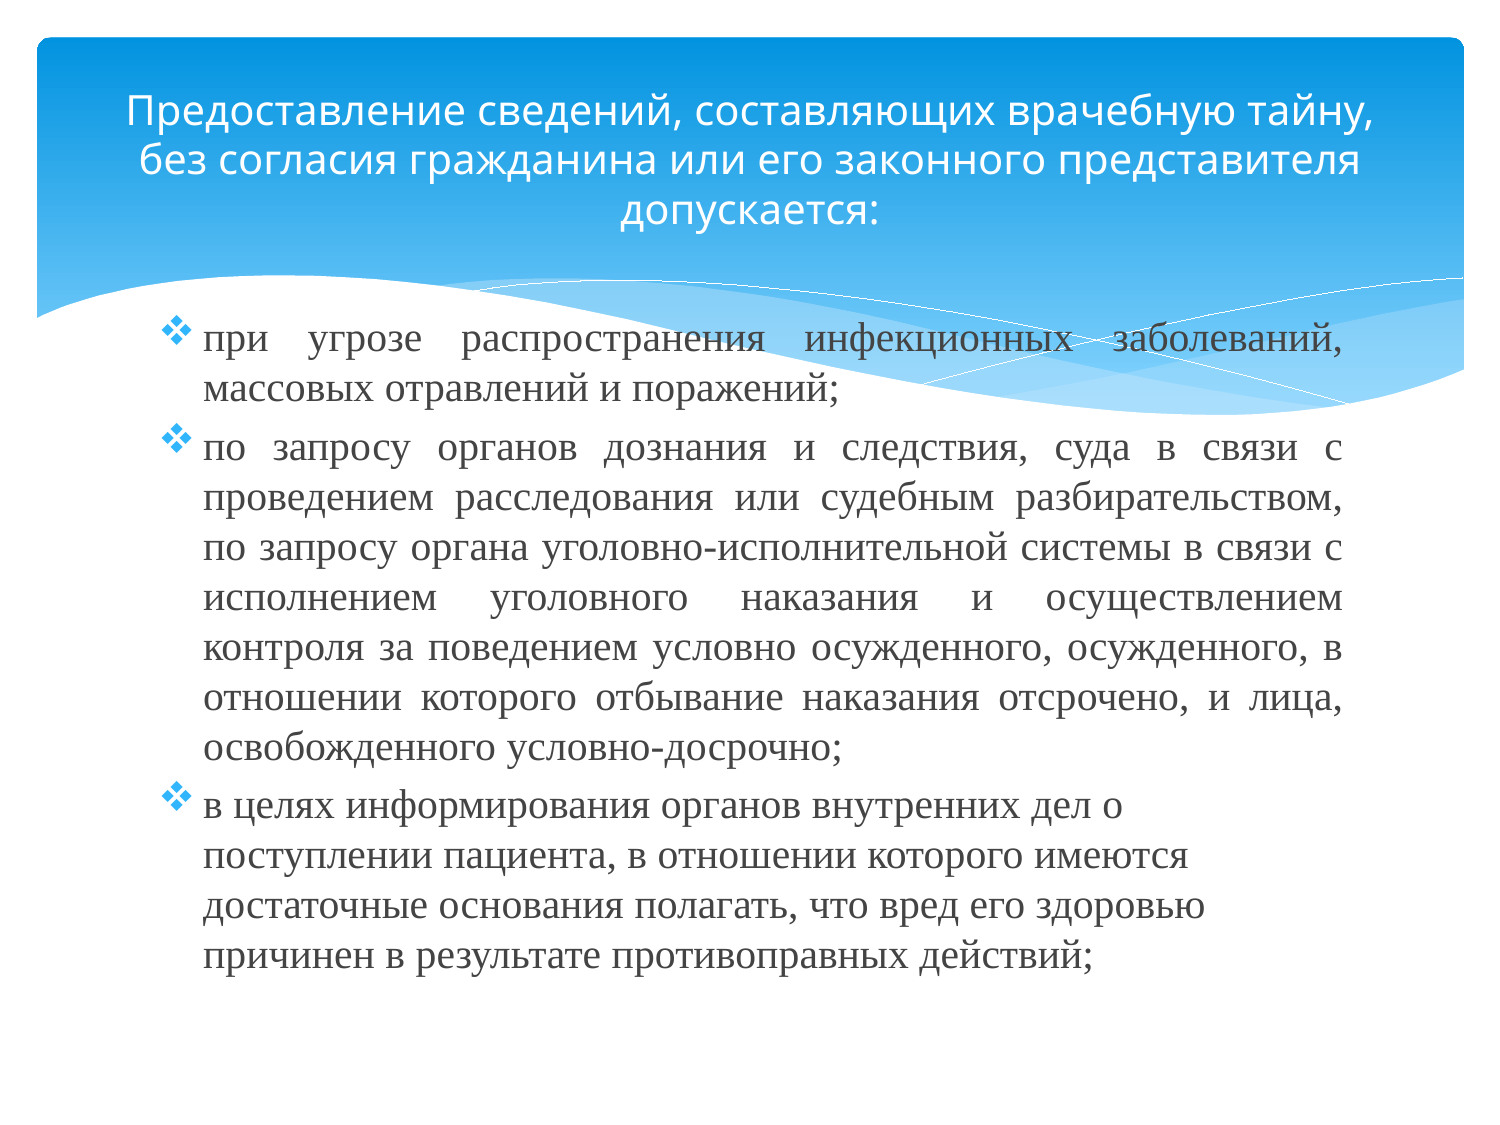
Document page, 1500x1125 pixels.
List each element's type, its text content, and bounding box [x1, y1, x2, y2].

list при угрозе распространения инфекционных заболеваний, массовых отравлений и поражений; по запросу органов дознания и следствия, суда в связи с проведением расследования или судебным разбирательством, по запросу органа уголовно-исполнительной системы в связи с исполнением уголовного наказания и осуществлением контроля за поведением условно осужденного, осужденного, в отношении которого отбывание наказания отсрочено, и лица, освобожденного условно-досрочно; в целях информирования органов внутренних дел о поступлении пациента, в отношении которого имеются достаточные основания полагать, что вред его здоровью причинен в результате противоправных действий; [143, 302, 1359, 1005]
title Предоставление сведений, составляющих врачебную тайну, без согласия гражданина или его законного представителя допускается: [75, 55, 1425, 261]
